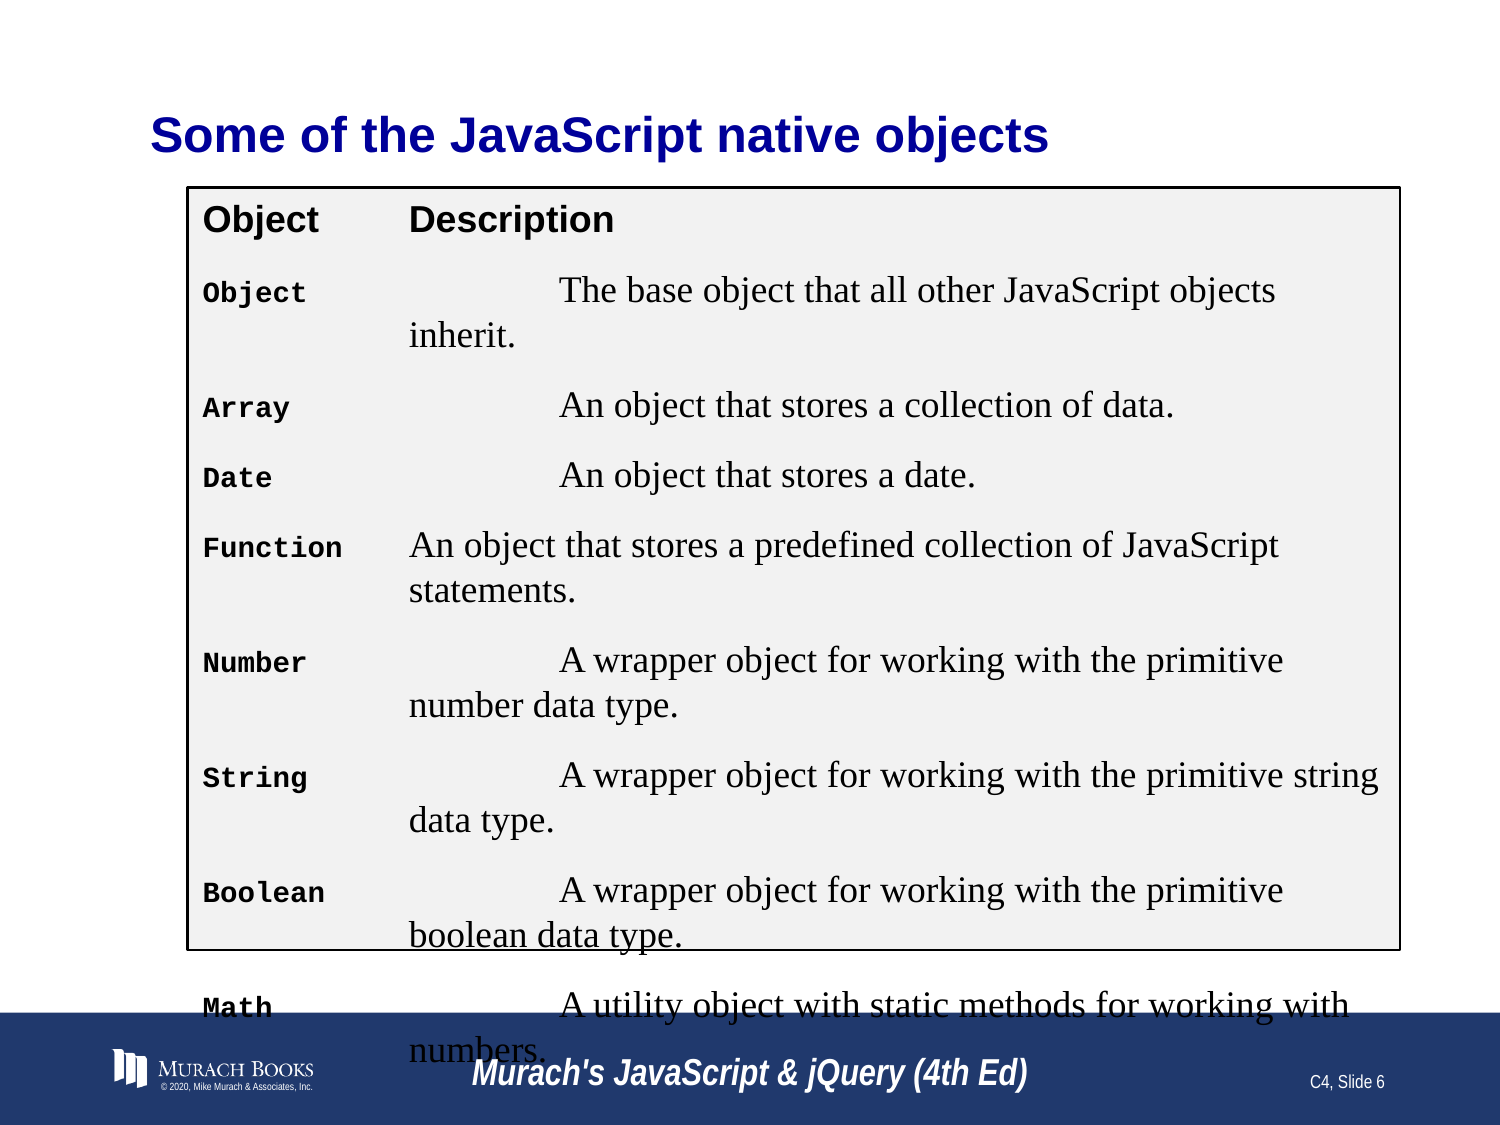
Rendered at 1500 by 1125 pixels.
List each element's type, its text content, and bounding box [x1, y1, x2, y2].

footer © 2020, Mike Murach & Associates, Inc. [12, 1025, 463, 1100]
list Object Description Object The base object that all other JavaScript objects inherit. Array An object that stores a collection of data. Date An object that stores a date. Function An object that stores a predefined collection of JavaScript statements. Number A wrapper object for working with the primitive number data type. String A wrapper object for working with the primitive string data type. Boolean A wrapper object for working with the primitive boolean data type. Math A utility object with static methods for working with numbers. [185, 185, 1403, 953]
title Some of the JavaScript native objects [150, 102, 1350, 164]
slide_number Murach's JavaScript & jQuery (4th Ed) [463, 1025, 1050, 1100]
slide_number C4, Slide 6 [1087, 1025, 1400, 1100]
